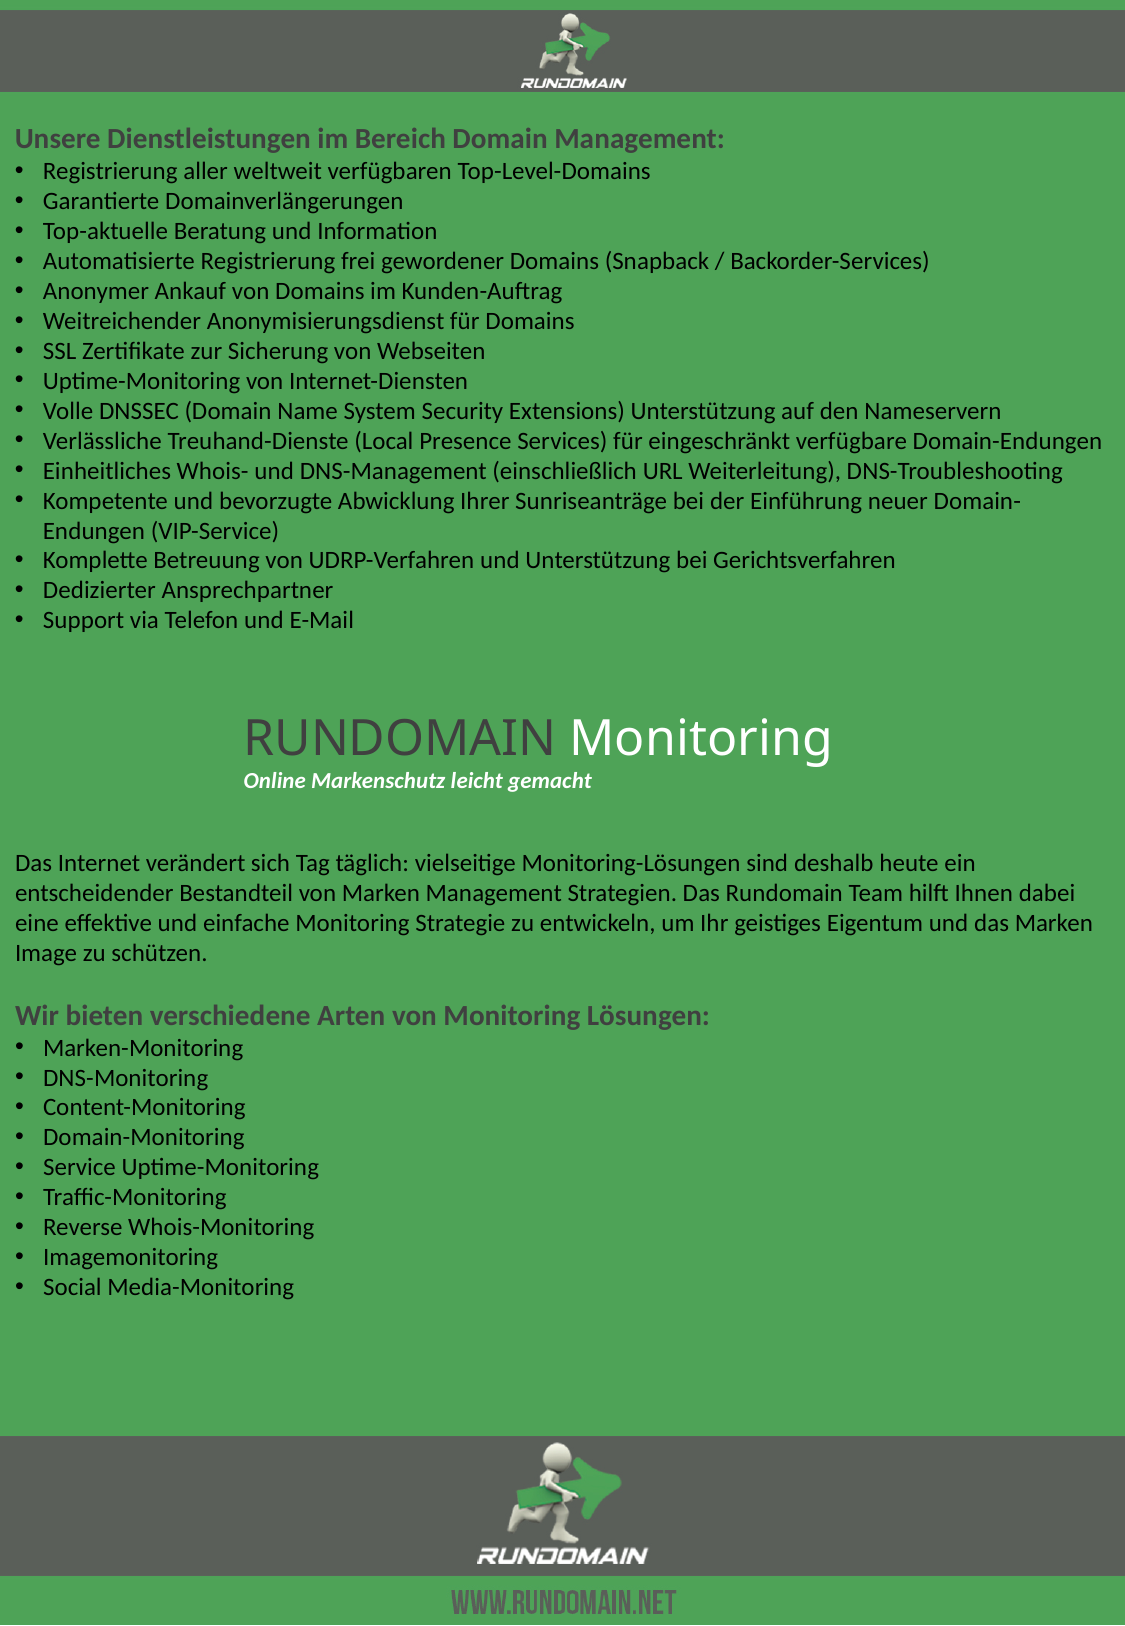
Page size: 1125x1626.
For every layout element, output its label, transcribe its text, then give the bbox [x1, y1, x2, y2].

text_box RUNDOMAIN Monitoring Online Markenschutz leicht gemacht [228, 698, 861, 838]
text_box Unsere Dienstleistungen im Bereich Domain Management: Registrierung aller weltweit verfügbaren Top-Level-Domains Garantierte Domainverlängerungen Top-aktuelle Beratung und Information Automatisierte Registrierung frei gewordener Domains (Snapback / Backorder-Services) Anonymer Ankauf von Domains im Kunden-Auftrag Weitreichender Anonymisierungsdienst für Domains SSL Zertifikate zur Sicherung von Webseiten Uptime-Monitoring von Internet-Diensten Volle DNSSEC (Domain Name System Security Extensions) Unterstützung auf den Nameservern Verlässliche Treuhand-Dienste (Local Presence Services) für eingeschränkt verfügbare Domain-Endungen Einheitliches Whois- und DNS-Management (einschließlich URL Weiterleitung), DNS-Troubleshooting Kompetente und bevorzugte Abwicklung Ihrer Sunriseanträge bei der Einführung neuer Domain-Endungen (VIP-Service) Komplette Betreuung von UDRP-Verfahren und Unterstützung bei Gerichtsverfahren Dedizierter Ansprechpartner Support via Telefon und E-Mail [0, 112, 1125, 687]
text_box Das Internet verändert sich Tag täglich: vielseitige Monitoring-Lösungen sind deshalb heute ein entscheidender Bestandteil von Marken Management Strategien. Das Rundomain Team hilft Ihnen dabei eine effektive und einfache Monitoring Strategie zu entwickeln, um Ihr geistiges Eigentum und das Marken Image zu schützen. Wir bieten verschiedene Arten von Monitoring Lösungen: Marken-Monitoring DNS-Monitoring Content-Monitoring Domain-Monitoring Service Uptime-Monitoring Traffic-Monitoring Reverse Whois-Monitoring Imagemonitoring Social Media-Monitoring [0, 838, 1125, 1308]
